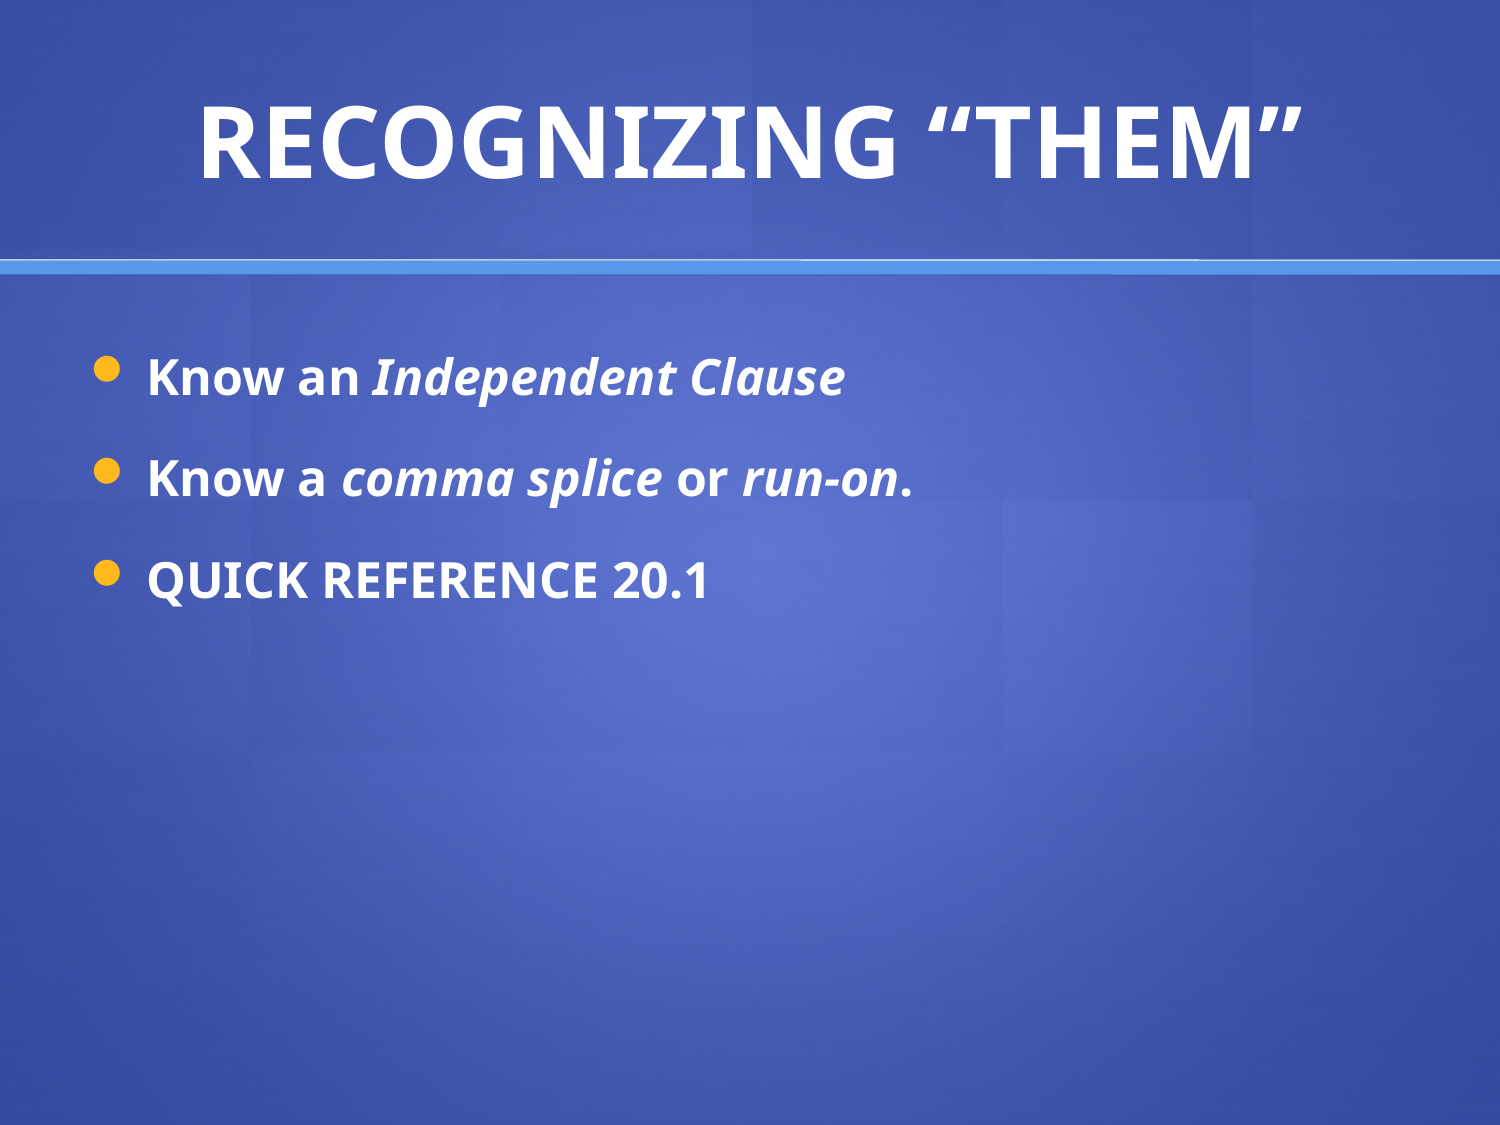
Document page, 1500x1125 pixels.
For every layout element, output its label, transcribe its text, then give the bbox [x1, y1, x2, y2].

list Know an Independent Clause Know a comma splice or run-on. QUICK REFERENCE 20.1 [75, 337, 1425, 988]
title RECOGNIZING “THEM” [75, 45, 1425, 233]
